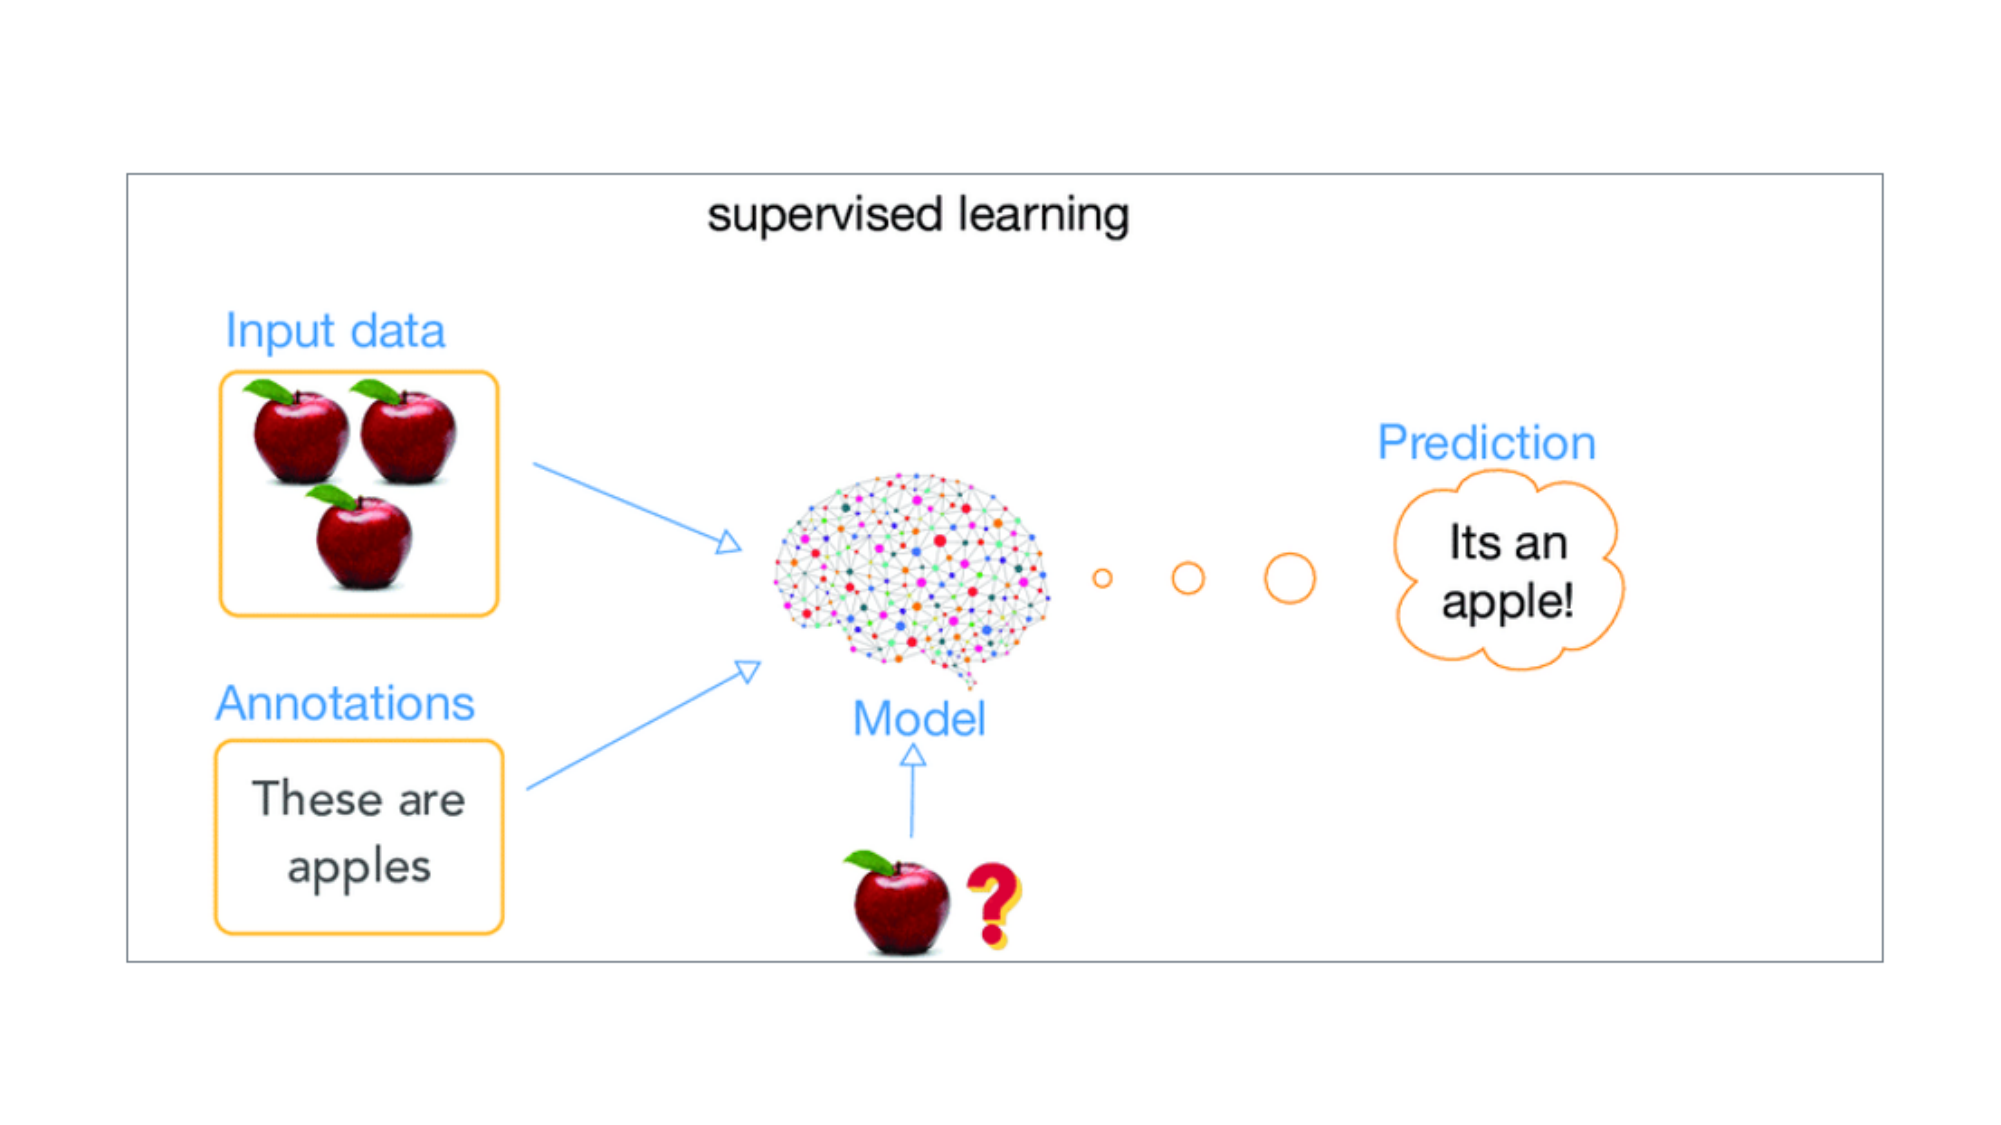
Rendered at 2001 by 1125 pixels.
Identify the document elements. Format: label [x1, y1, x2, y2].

list [104, 159, 1895, 966]
